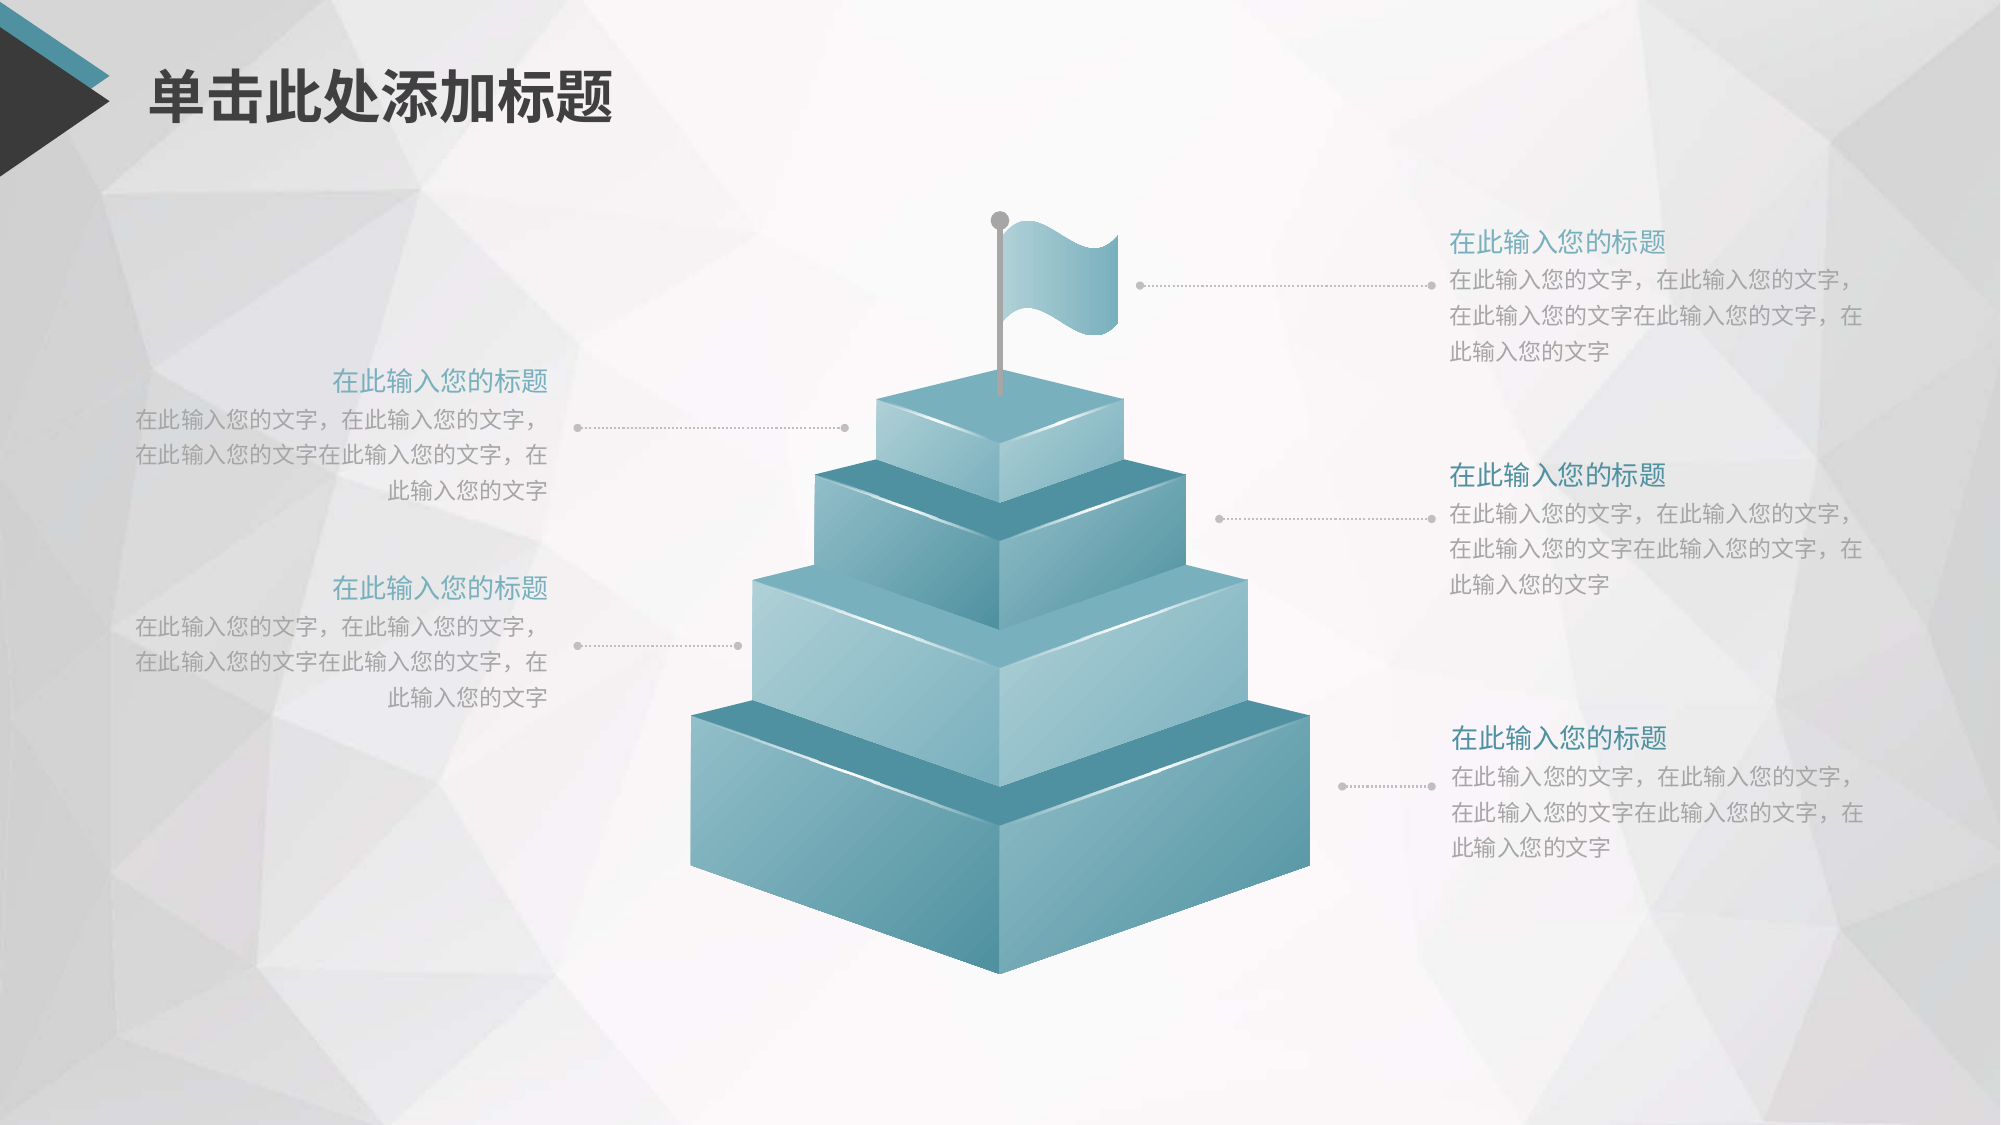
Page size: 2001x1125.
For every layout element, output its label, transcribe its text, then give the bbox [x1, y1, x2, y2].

text_box 在此输入您的标题 在此输入您的文字，在此输入您的文字，在此输入您的文字在此输入您的文字，在此输入您的文字 [1429, 438, 1904, 608]
text_box 在此输入您的标题 在此输入您的文字，在此输入您的文字，在此输入您的文字在此输入您的文字，在此输入您的文字 [94, 551, 569, 721]
picture [0, 0, 2001, 1125]
text_box [1003, 219, 1120, 337]
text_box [690, 639, 1310, 974]
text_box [876, 368, 1124, 503]
text_box 在此输入您的标题 在此输入您的文字，在此输入您的文字，在此输入您的文字在此输入您的文字，在此输入您的文字 [1429, 205, 1904, 375]
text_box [814, 428, 1186, 630]
text_box 在此输入您的标题 在此输入您的文字，在此输入您的文字，在此输入您的文字在此输入您的文字，在此输入您的文字 [94, 345, 569, 515]
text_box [752, 518, 1248, 787]
text_box 在此输入您的标题 在此输入您的文字，在此输入您的文字，在此输入您的文字在此输入您的文字，在此输入您的文字 [1430, 702, 1906, 872]
title 单击此处添加标题 [132, 50, 925, 149]
